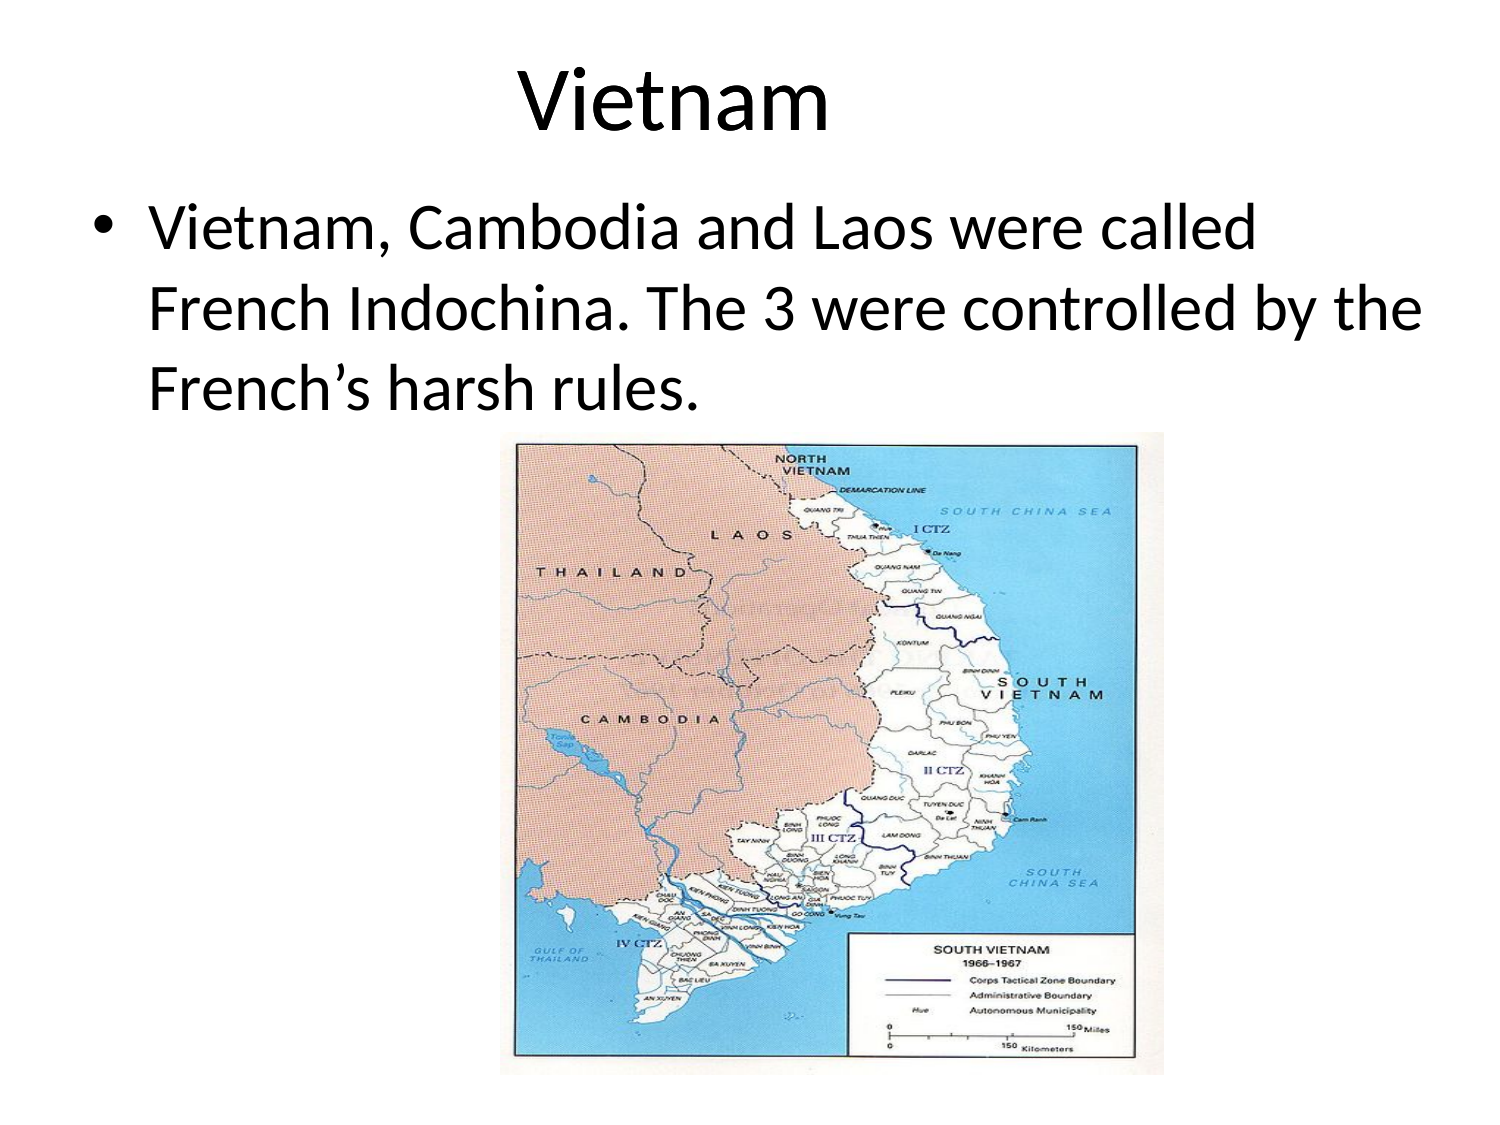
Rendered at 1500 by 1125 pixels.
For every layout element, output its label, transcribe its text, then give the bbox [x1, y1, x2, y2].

text_box Vietnam, Cambodia and Laos were called French Indochina. The 3 were controlled by the French’s harsh rules. [76, 175, 1459, 504]
text_box Vietnam [0, 0, 1350, 188]
picture [499, 432, 1164, 1076]
